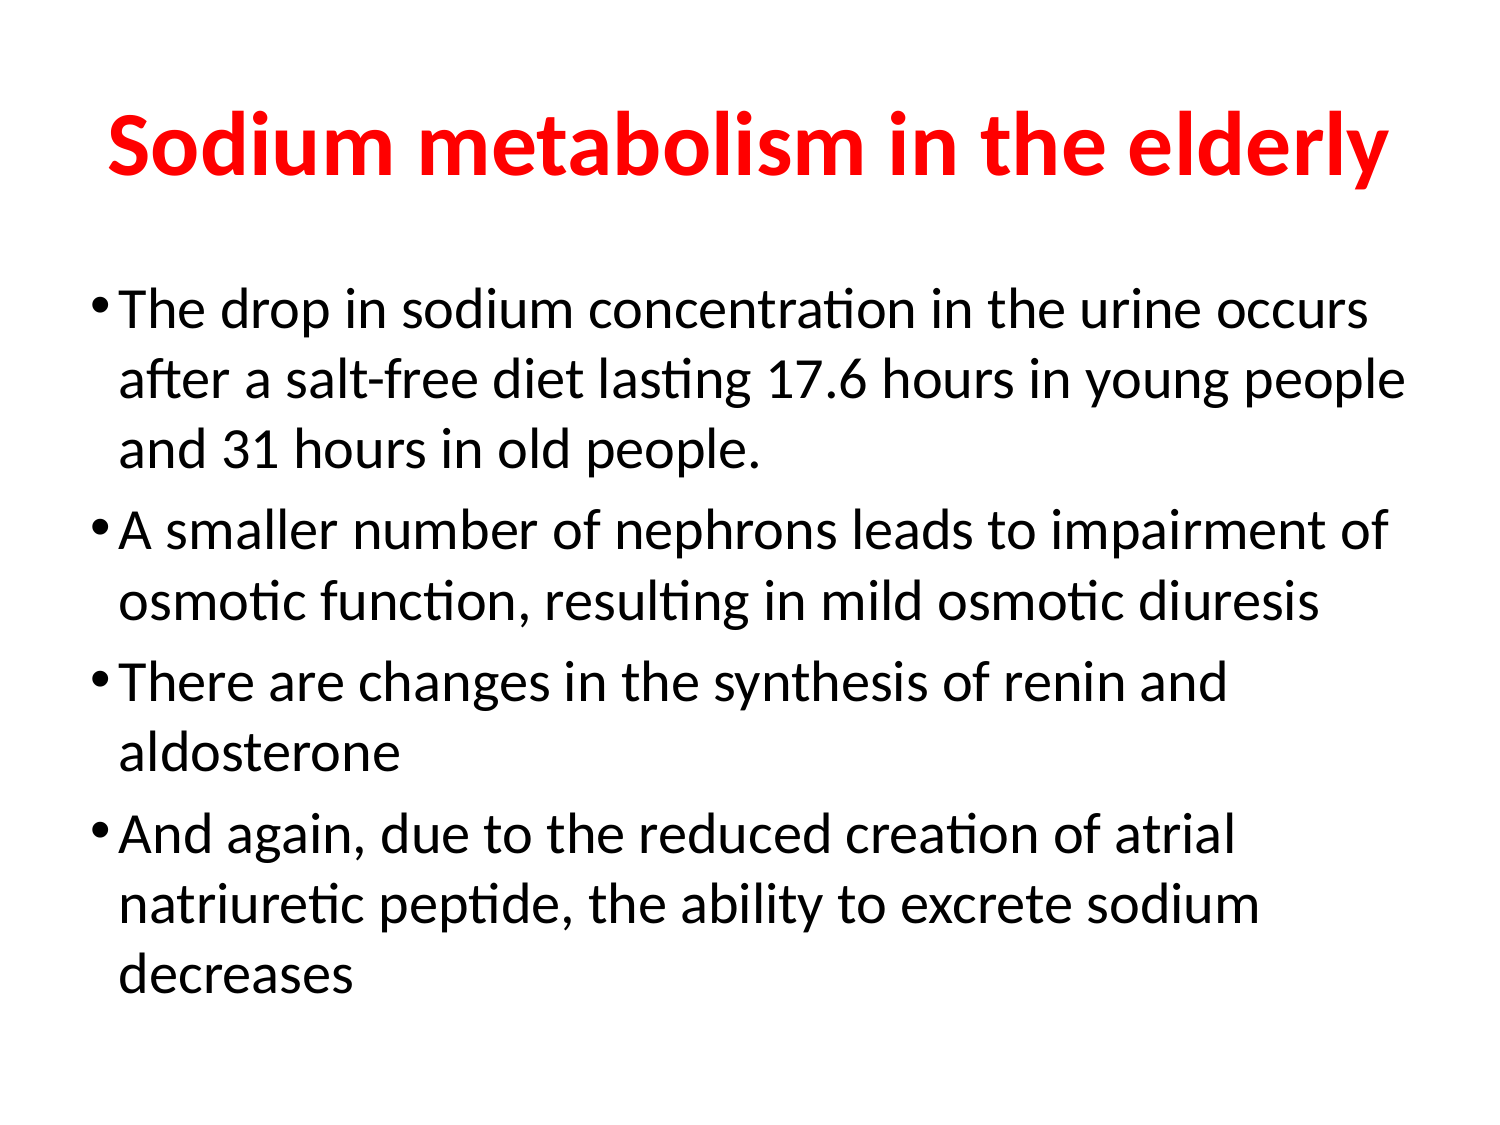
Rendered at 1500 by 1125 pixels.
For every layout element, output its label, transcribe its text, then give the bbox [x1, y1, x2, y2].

title Sodium metabolism in the elderly [75, 45, 1425, 233]
list The drop in sodium concentration in the urine occurs after a salt-free diet lasting 17.6 hours in young people and 31 hours in old people. A smaller number of nephrons leads to impairment of osmotic function, resulting in mild osmotic diuresis There are changes in the synthesis of renin and aldosterone And again, due to the reduced creation of atrial natriuretic peptide, the ability to excrete sodium decreases [75, 262, 1425, 1005]
